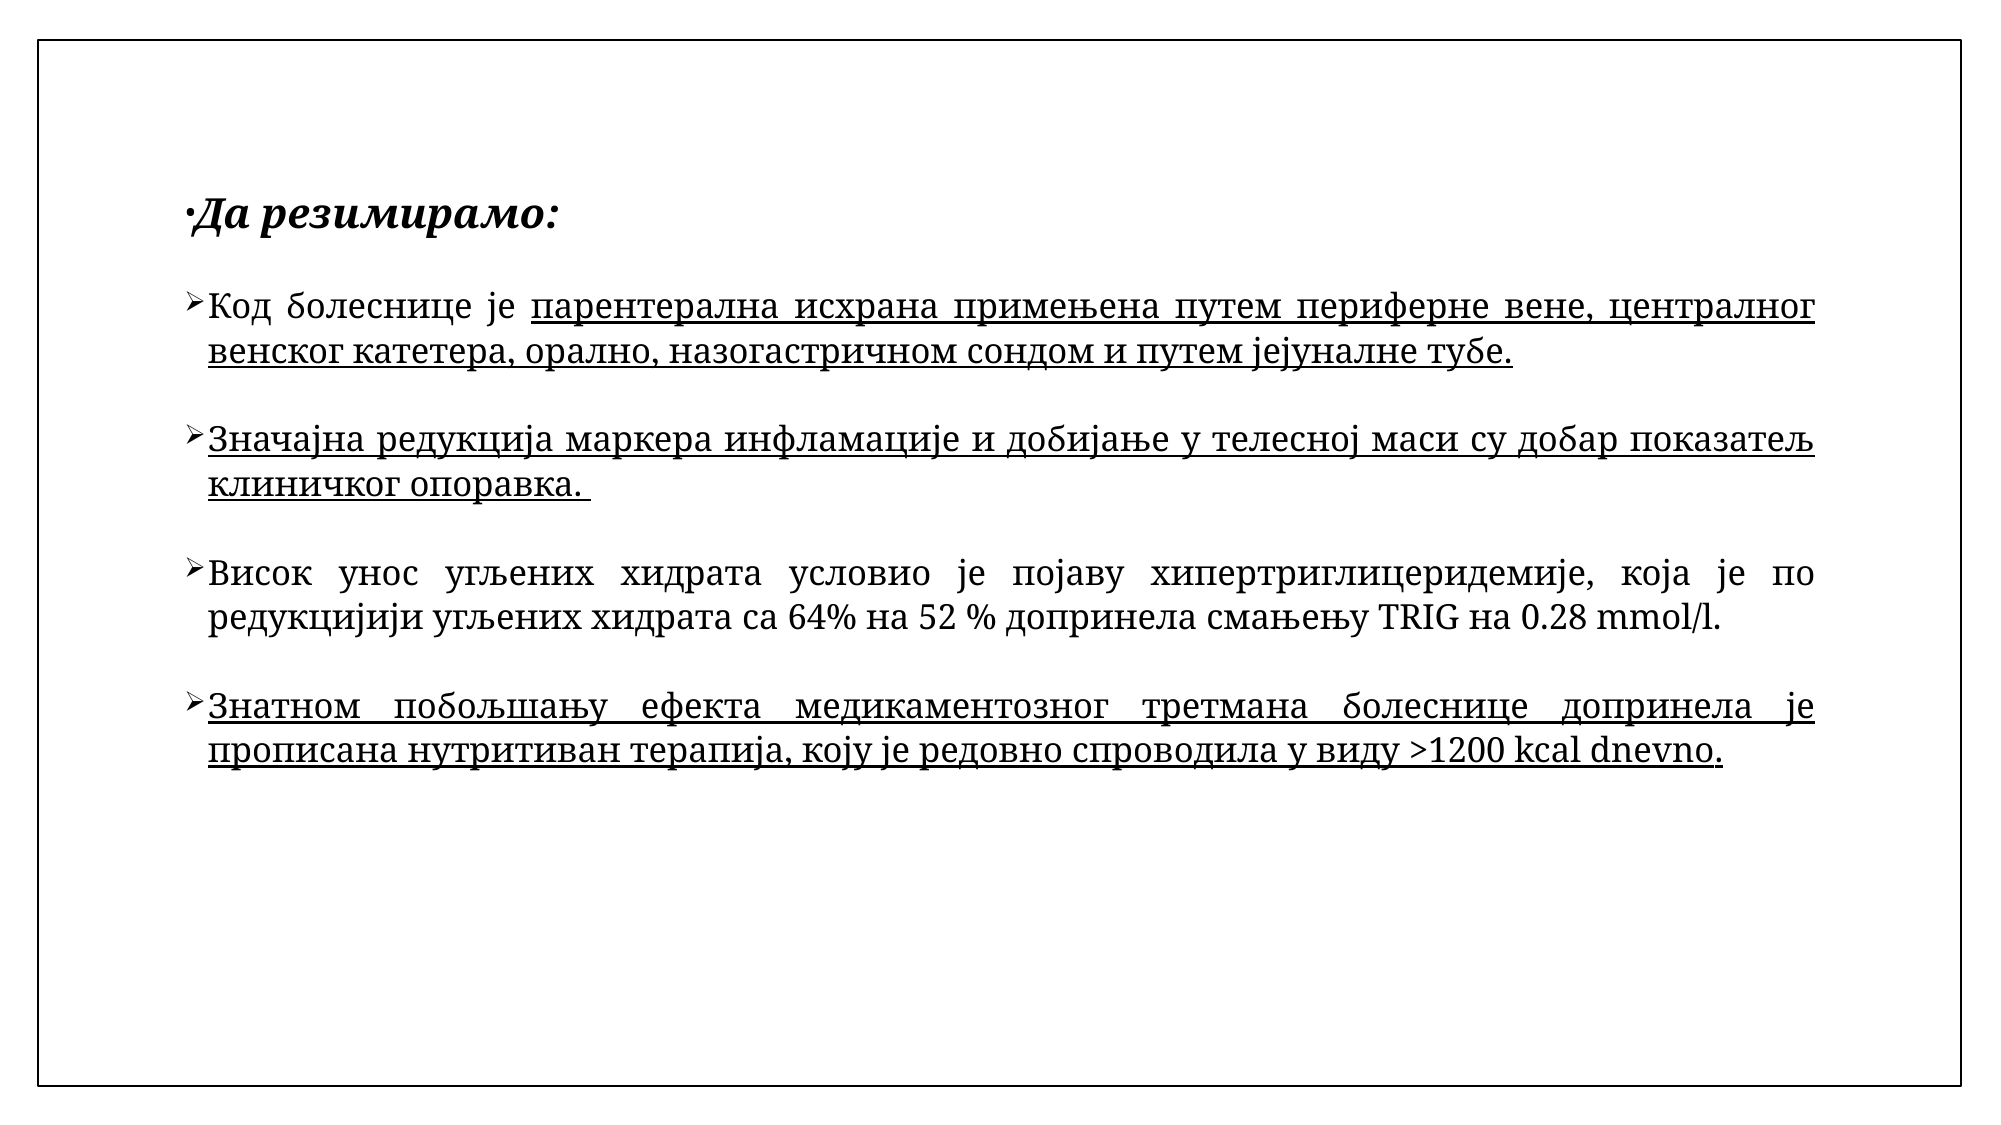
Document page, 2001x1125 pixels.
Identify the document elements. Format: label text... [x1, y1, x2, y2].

list Да резимирамо: Код болеснице је парентерална исхрана примењена путем периферне вене, централног венског катетера, орално, назогастричном сондом и путем јејуналне тубе. Значајна редукција маркера инфламације и добијање у телесној маси су добар показатељ клиничког опоравка. Висок унос угљених хидрата условио је појаву хипертриглицеридемије, која је по редукцијији угљених хидрата са 64% на 52 % допринела смањењу TRIG на 0.28 mmol/l. Знатном побољшању ефекта медикаментозног третмана болеснице допринела је прописана нутритиван терапија, коју је редовно спроводила у виду >1200 kcal dnevno. [169, 175, 1831, 875]
